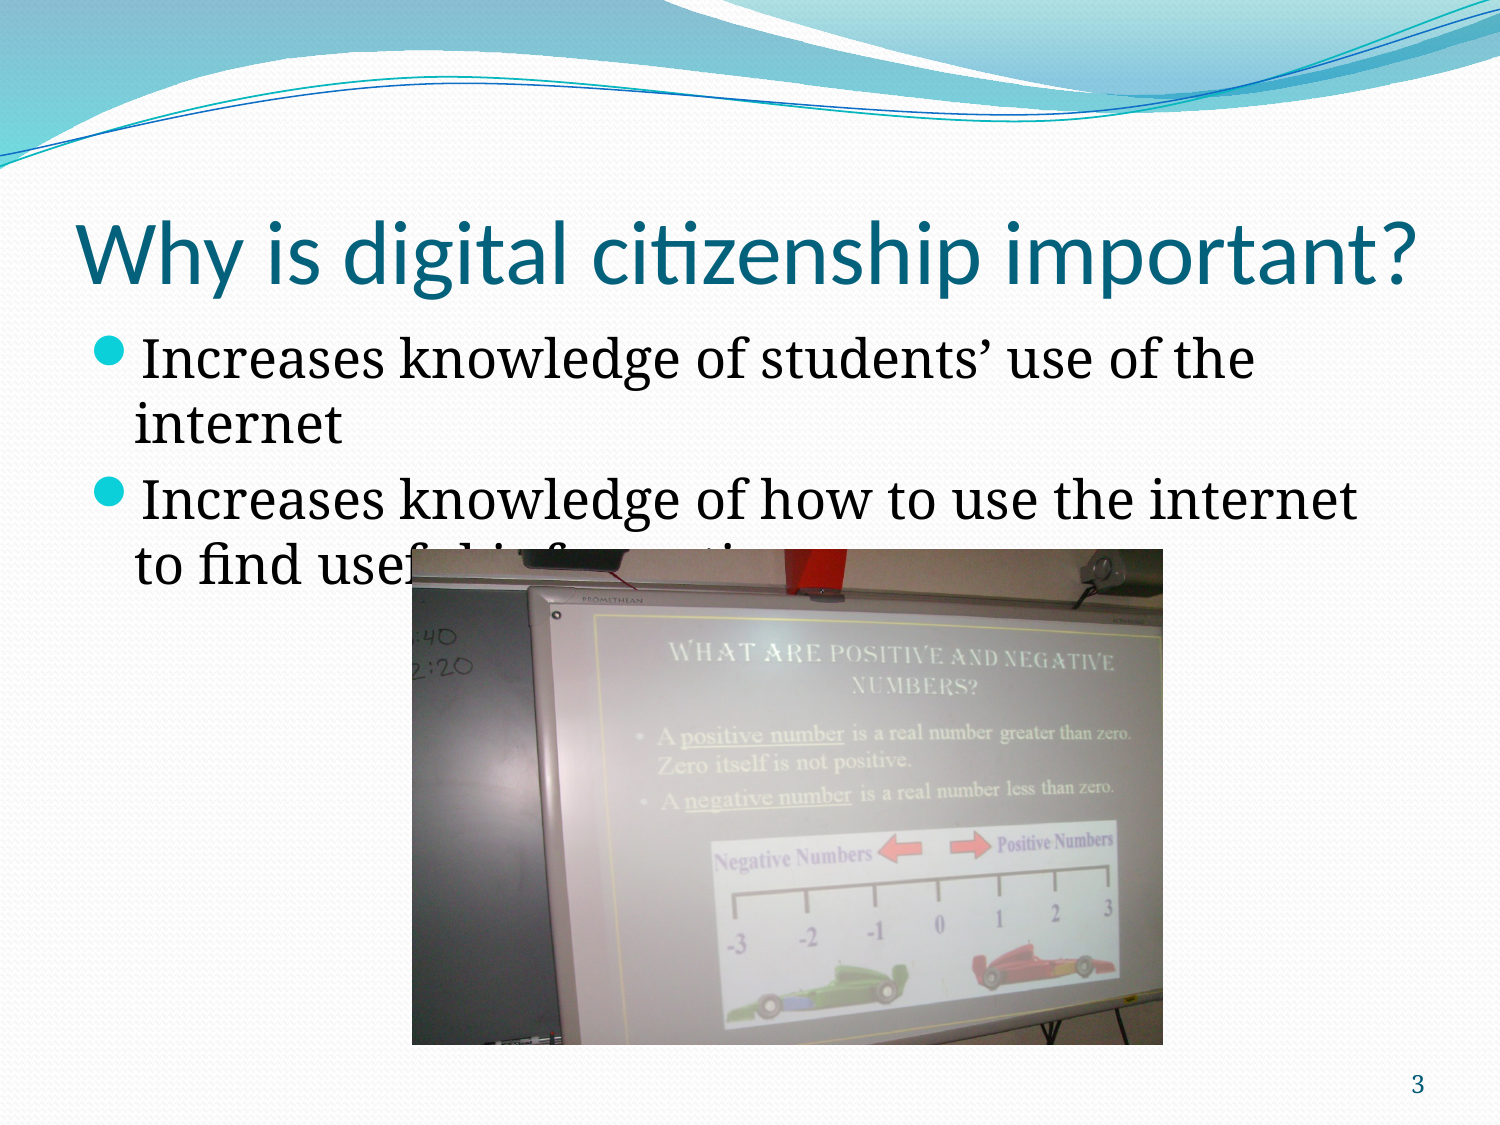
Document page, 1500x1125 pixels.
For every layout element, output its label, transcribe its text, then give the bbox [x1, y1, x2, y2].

list Increases knowledge of students’ use of the internet Increases knowledge of how to use the internet to find useful information [75, 317, 1425, 1038]
slide_number 3 [1299, 1042, 1425, 1103]
title Why is digital citizenship important? [75, 115, 1425, 303]
picture [412, 549, 1163, 1046]
